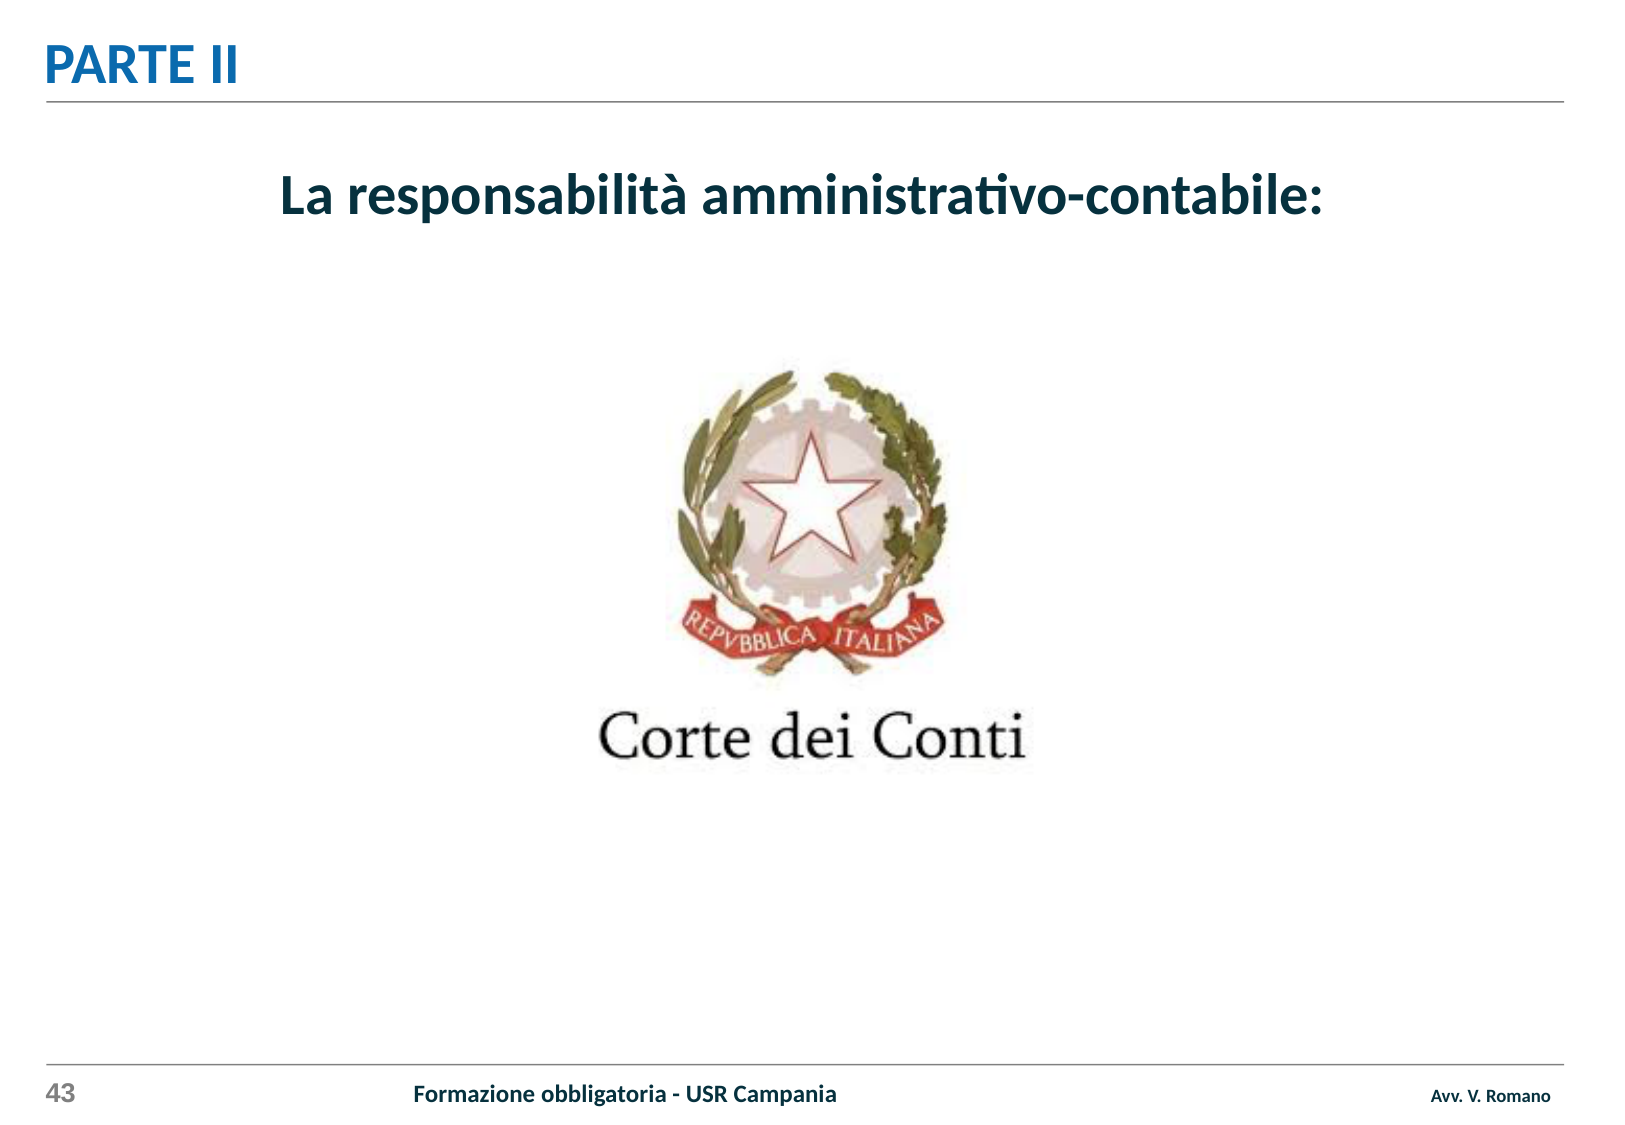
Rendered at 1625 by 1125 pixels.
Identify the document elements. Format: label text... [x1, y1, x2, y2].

picture [566, 340, 1059, 785]
text_box La responsabilità amministrativo-contabile: [44, 127, 1561, 551]
text_box PARTE II [44, 24, 1561, 91]
